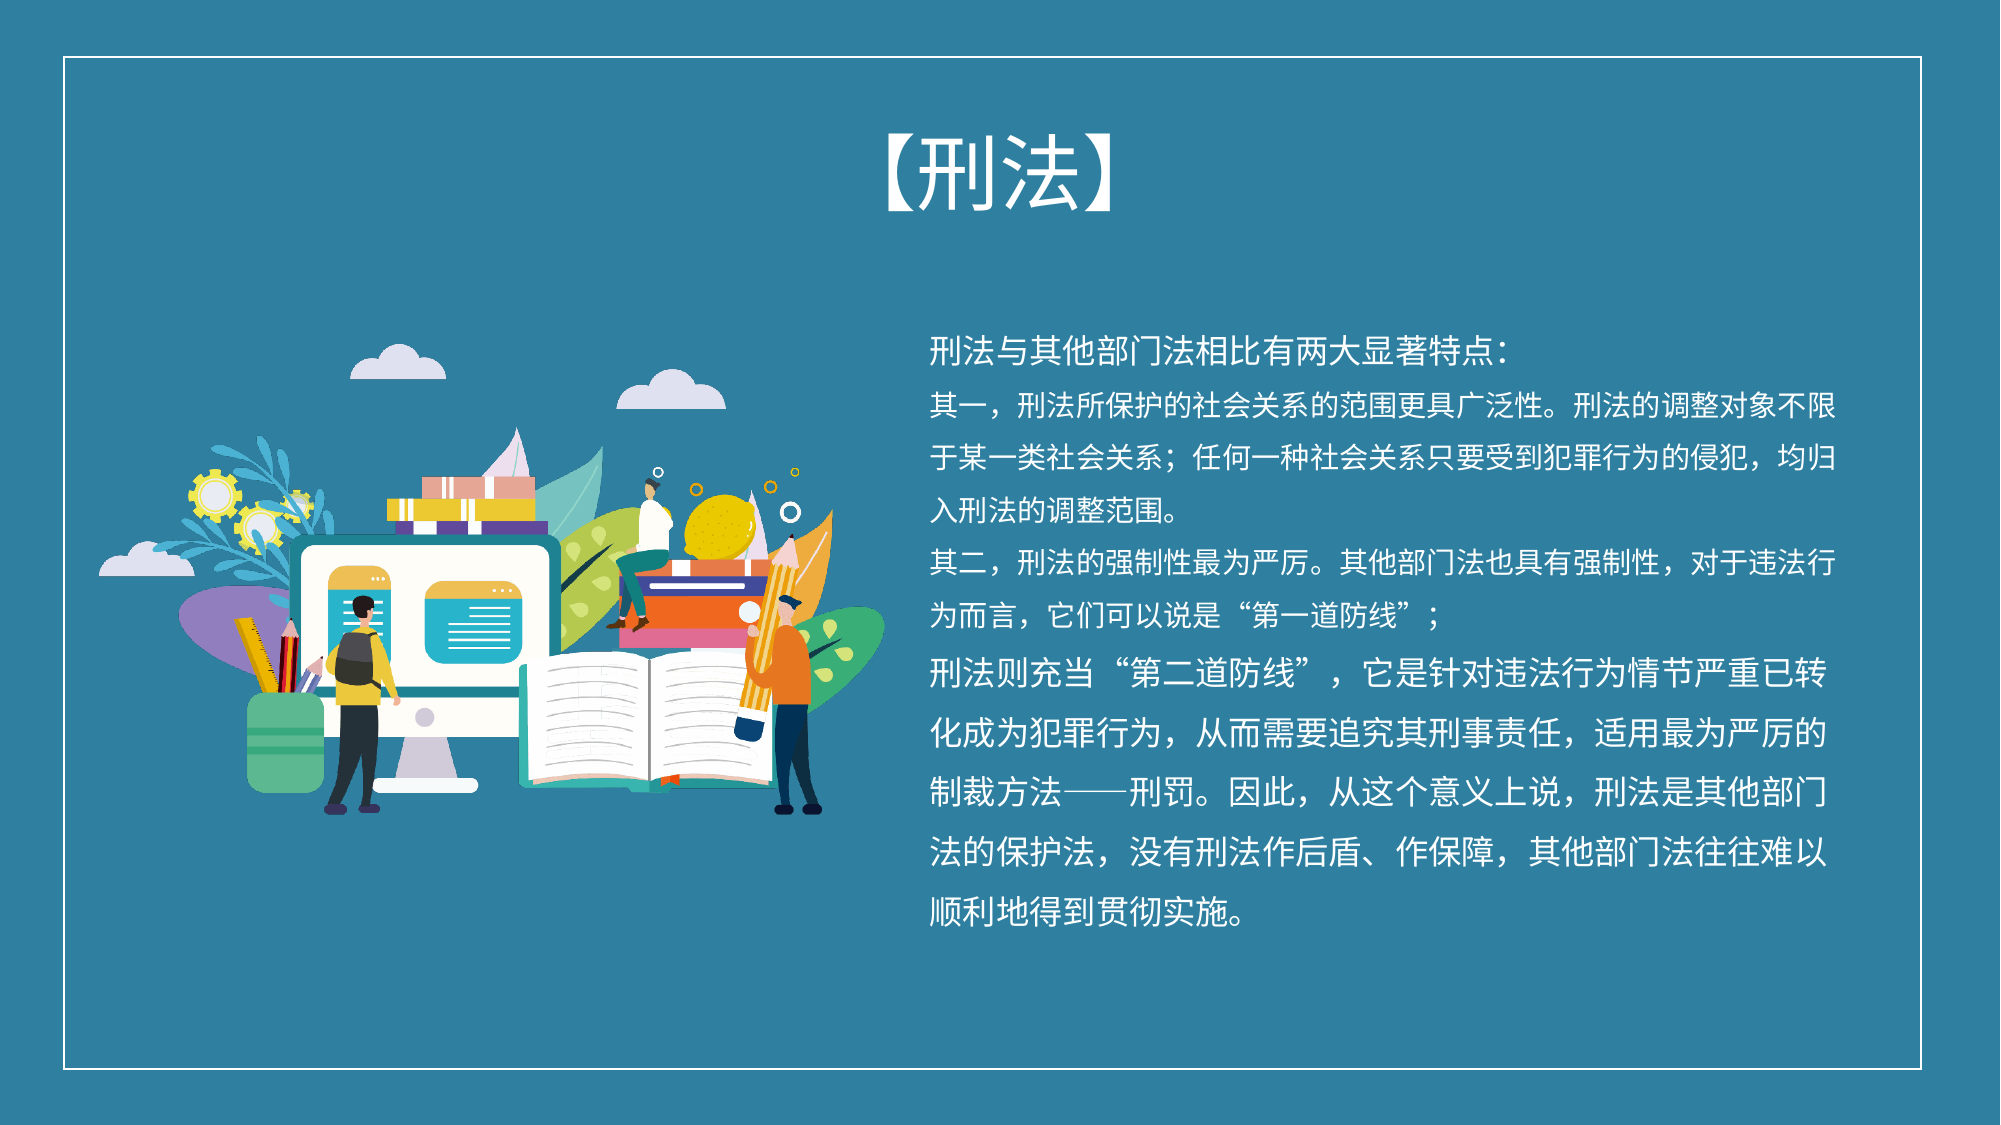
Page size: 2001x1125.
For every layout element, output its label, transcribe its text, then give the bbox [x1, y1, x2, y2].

text_box 【刑法】 [818, 113, 1182, 229]
text_box 刑法与其他部门法相比有两大显著特点： 其一，刑法所保护的社会关系的范围更具广泛性。刑法的调整对象不限于某一类社会关系；任何一种社会关系只要受到犯罪行为的侵犯，均归入刑法的调整范围。 其二，刑法的强制性最为严厉。其他部门法也具有强制性，对于违法行为而言，它们可以说是“第一道防线”； 刑法则充当“第二道防线”，它是针对违法行为情节严重已转化成为犯罪行为，从而需要追究其刑事责任，适用最为严厉的制裁方法——刑罚。因此，从这个意义上说，刑法是其他部门法的保护法，没有刑法作后盾、作保障，其他部门法往往难以顺利地得到贯彻实施。 [915, 302, 1869, 939]
picture [82, 185, 916, 1018]
